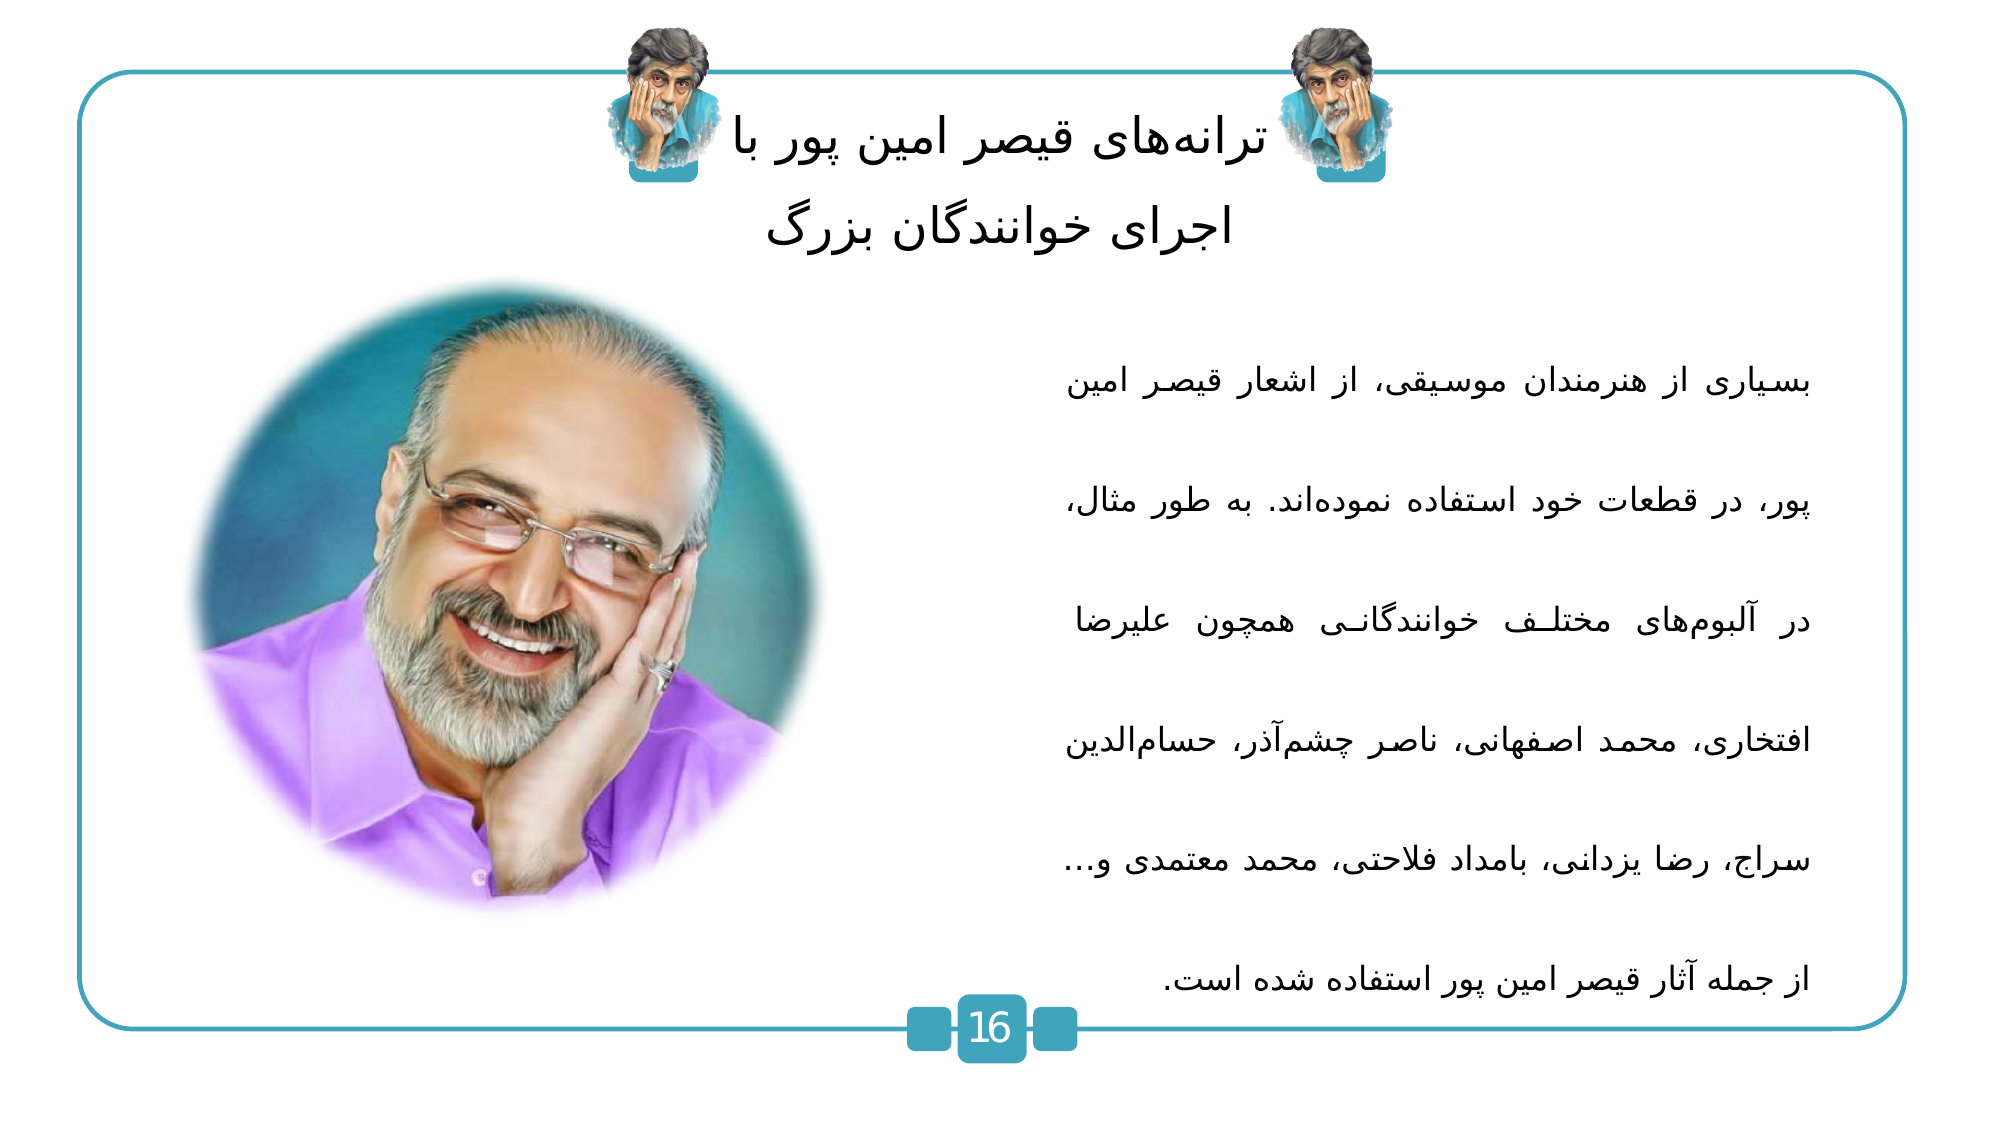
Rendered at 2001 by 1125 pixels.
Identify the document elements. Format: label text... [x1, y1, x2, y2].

picture [1277, 19, 1396, 181]
text_box 16 [947, 993, 1033, 1058]
text_box ترانه‌های قیصر امین پور با اجرای خوانندگان بزرگ [715, 66, 1285, 441]
text_box بسیاری از هنرمندان موسیقی، از اشعار قیصر امین پور، در قطعات خود استفاده نموده‌اند. به طور مثال، در آلبوم‌های مختلف خوانندگانی همچون علیرضا افتخاری، محمد اصفهانی، ناصر چشم‌آذر، حسام‌الدین سراج، رضا یزدانی، بامداد فلاحتی، محمد معتمدی و… از جمله آثار قیصر امین پور استفاده شده است. [1046, 271, 1827, 1005]
picture [178, 271, 831, 923]
picture [604, 19, 723, 181]
